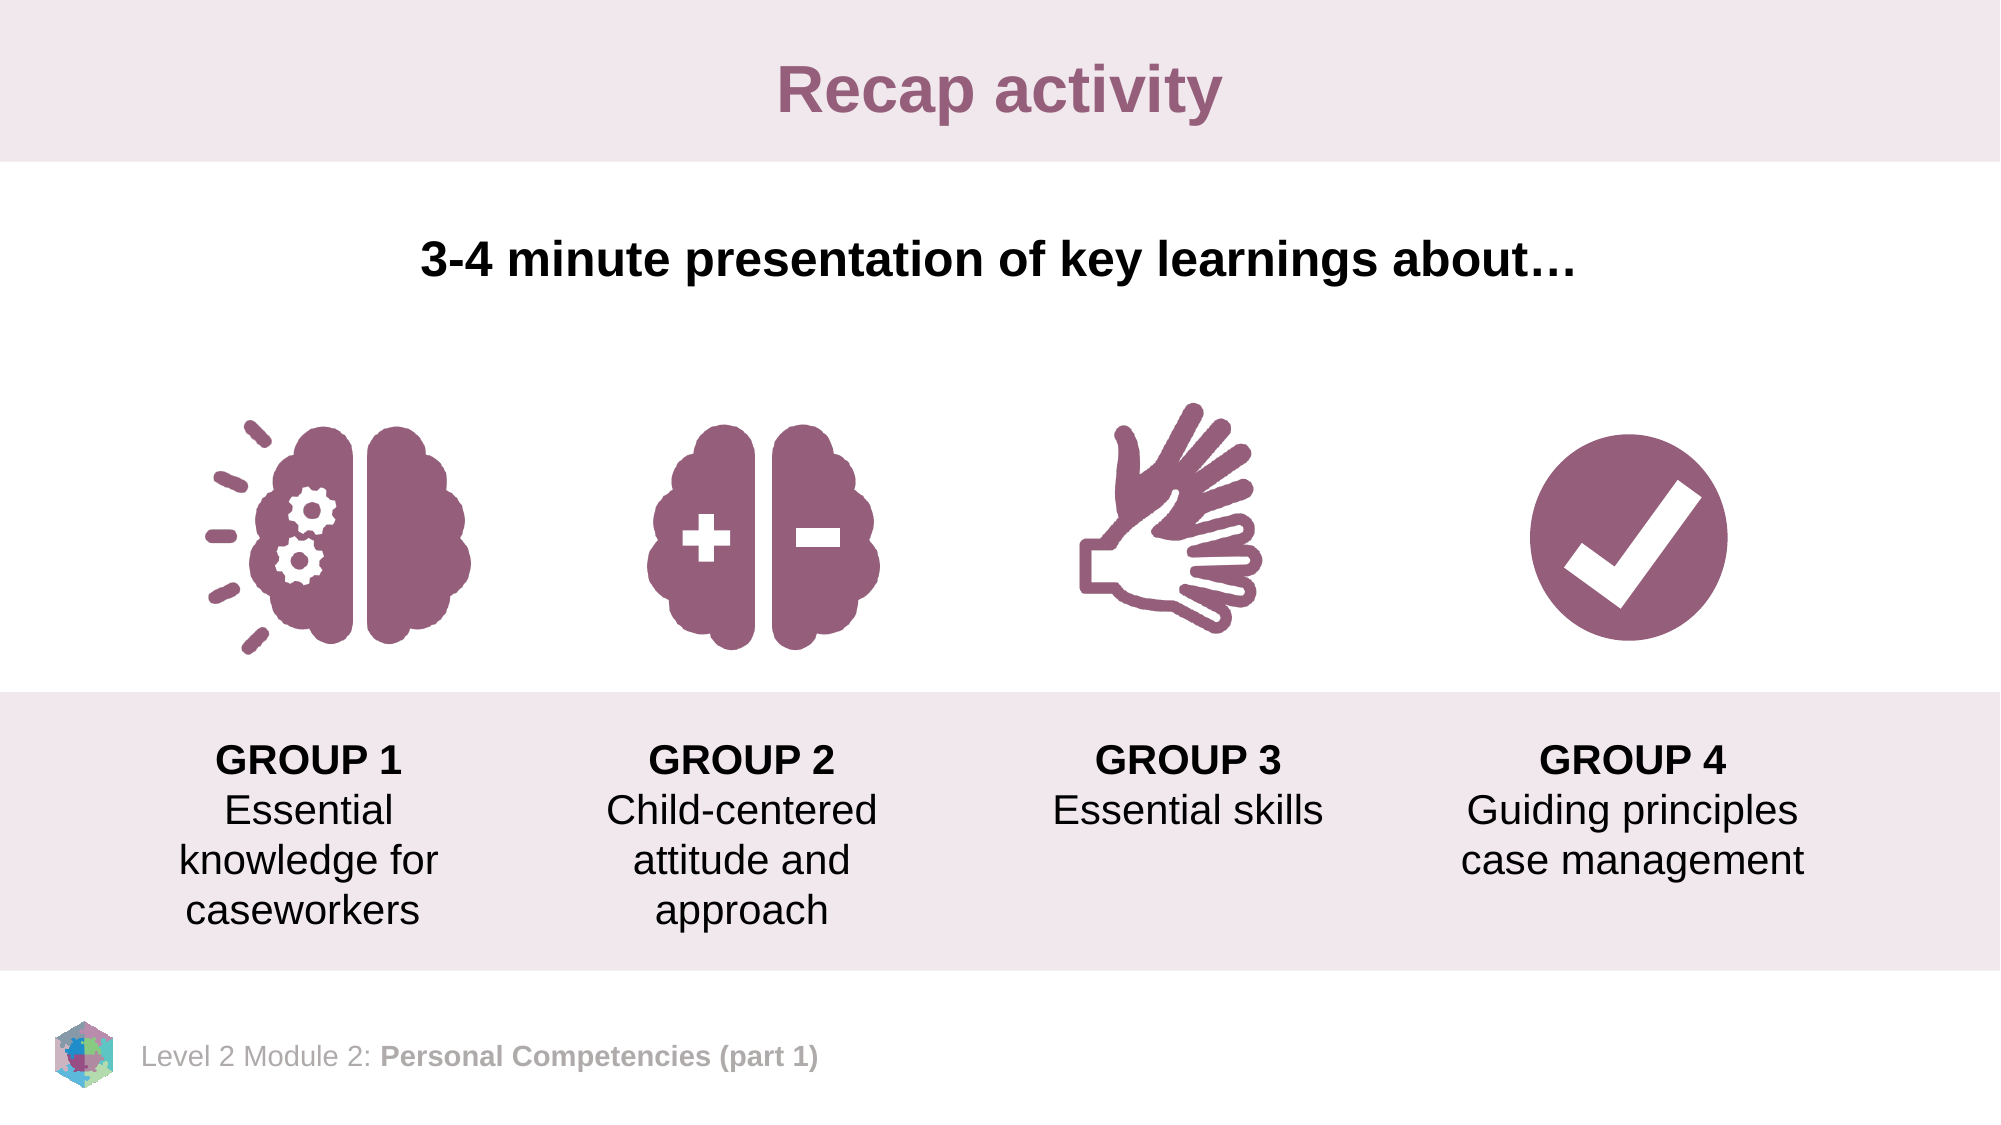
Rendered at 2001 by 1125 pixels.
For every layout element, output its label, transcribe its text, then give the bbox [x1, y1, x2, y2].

text_box GROUP 2 Child-centered attitude and approach [562, 725, 921, 941]
picture [55, 1021, 113, 1088]
text_box 3-4 minute presentation of key learnings about… [323, 211, 1677, 301]
text_box GROUP 4 Guiding principles case management [1402, 725, 1863, 891]
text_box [1530, 434, 1728, 641]
text_box [0, 691, 2000, 972]
text_box GROUP 1 Essential knowledge for caseworkers [129, 725, 488, 941]
picture [1031, 378, 1310, 657]
text_box GROUP 3 Essential skills [985, 725, 1392, 841]
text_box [594, 372, 932, 707]
picture [198, 376, 521, 699]
title Recap activity [137, 19, 1863, 163]
